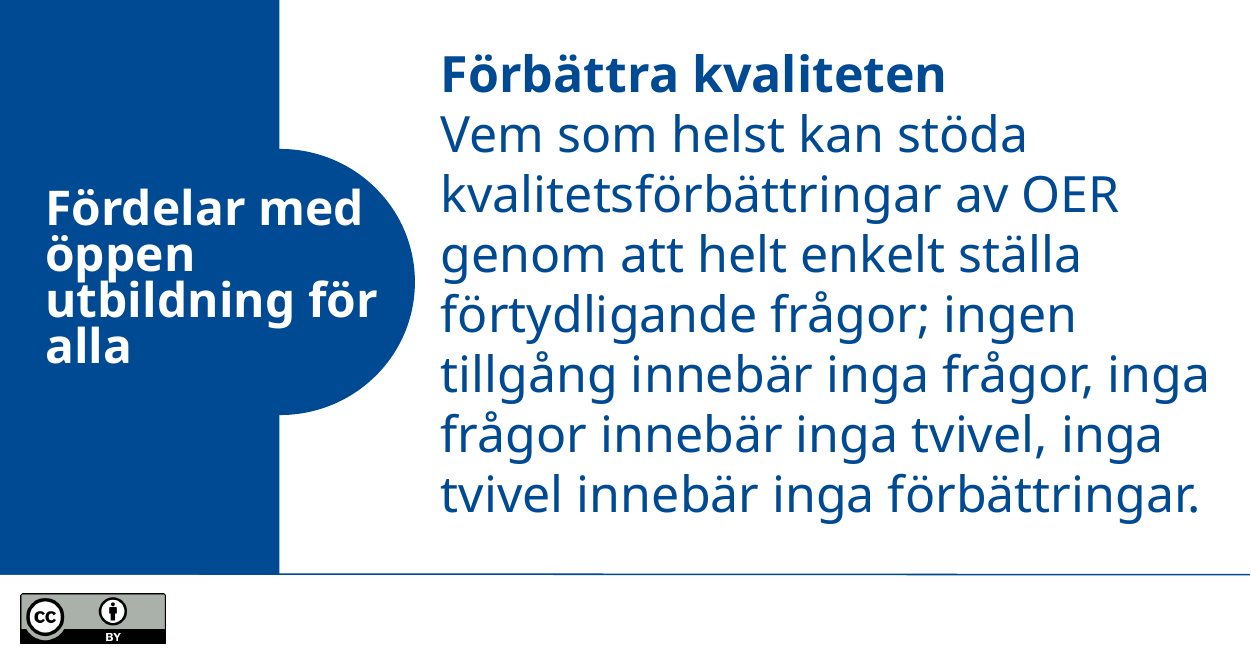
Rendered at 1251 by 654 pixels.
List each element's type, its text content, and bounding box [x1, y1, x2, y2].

text_box [400, 221, 415, 343]
text_box [0, 582, 1250, 654]
text_box Förbättra kvaliteten Vem som helst kan stöda kvalitetsförbättringar av OER genom att helt enkelt ställa förtydligande frågor; ingen tillgång innebär inga frågor, inga frågor innebär inga tvivel, inga tvivel innebär inga förbättringar. [425, 18, 1238, 538]
text_box Fördelar med öppen utbildning för alla [30, 173, 400, 388]
text_box [203, 148, 358, 173]
text_box [0, 0, 280, 573]
picture [20, 592, 166, 645]
text_box [198, 388, 362, 416]
